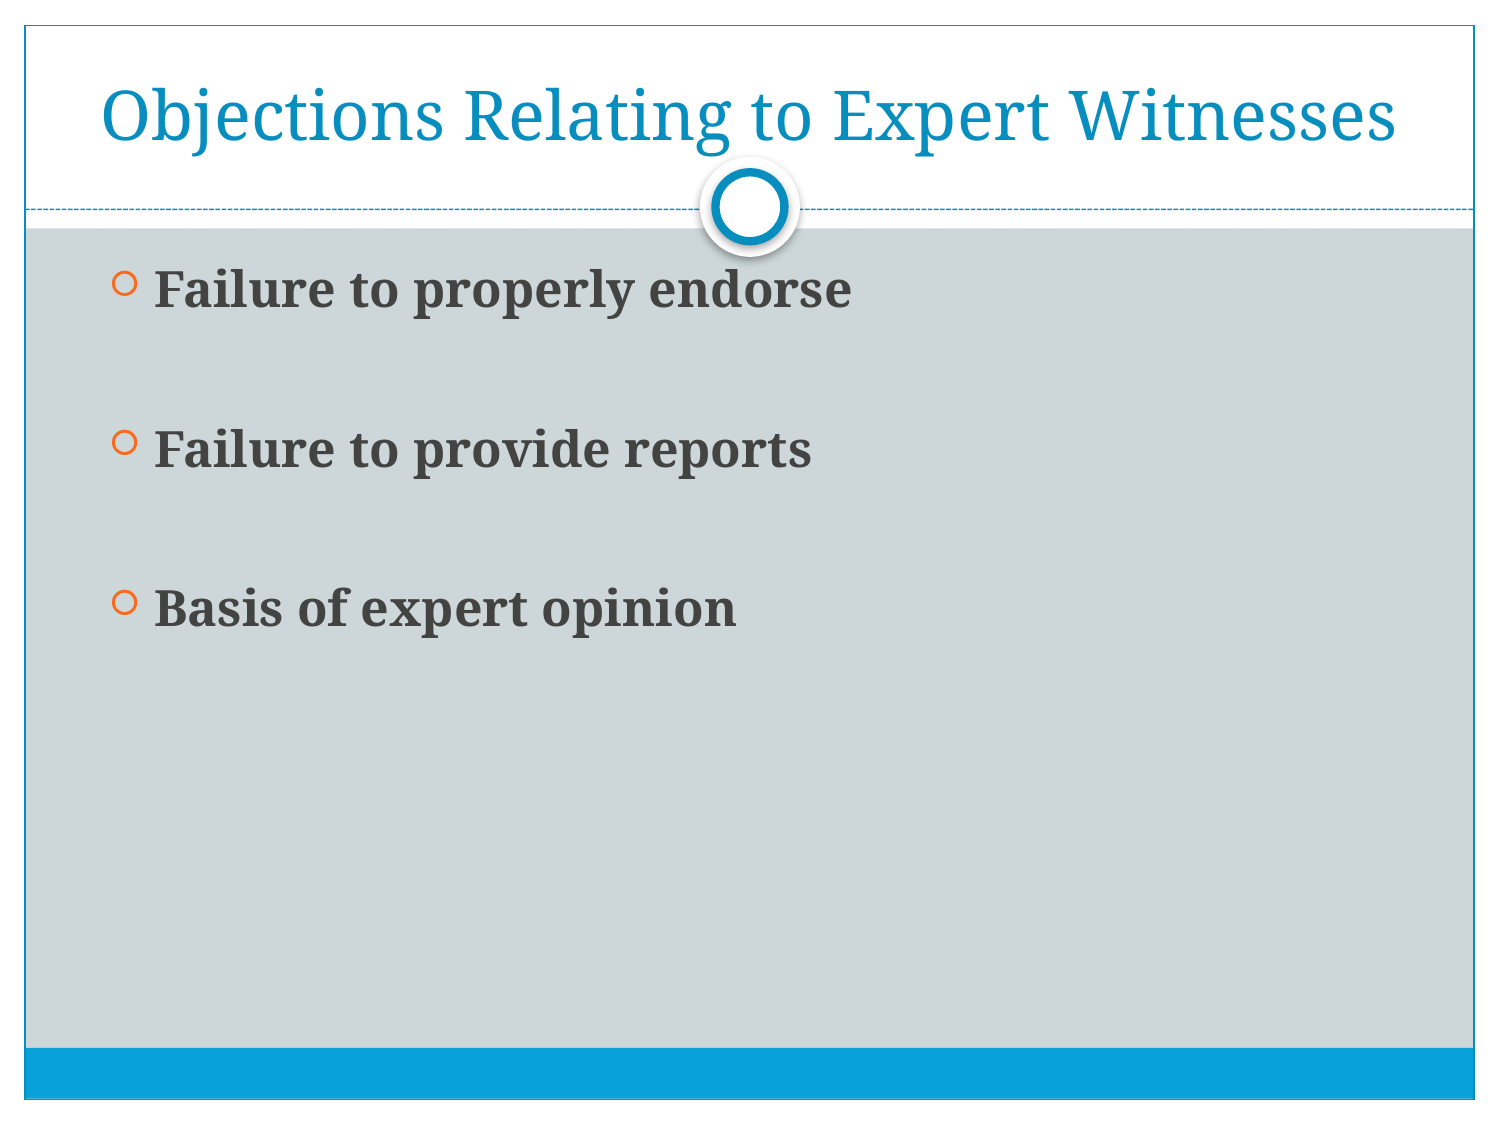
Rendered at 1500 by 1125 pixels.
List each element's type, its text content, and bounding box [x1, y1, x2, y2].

list Failure to properly endorse Failure to provide reports Basis of expert opinion [49, 250, 1445, 1001]
title Objections Relating to Expert Witnesses [49, 37, 1450, 162]
